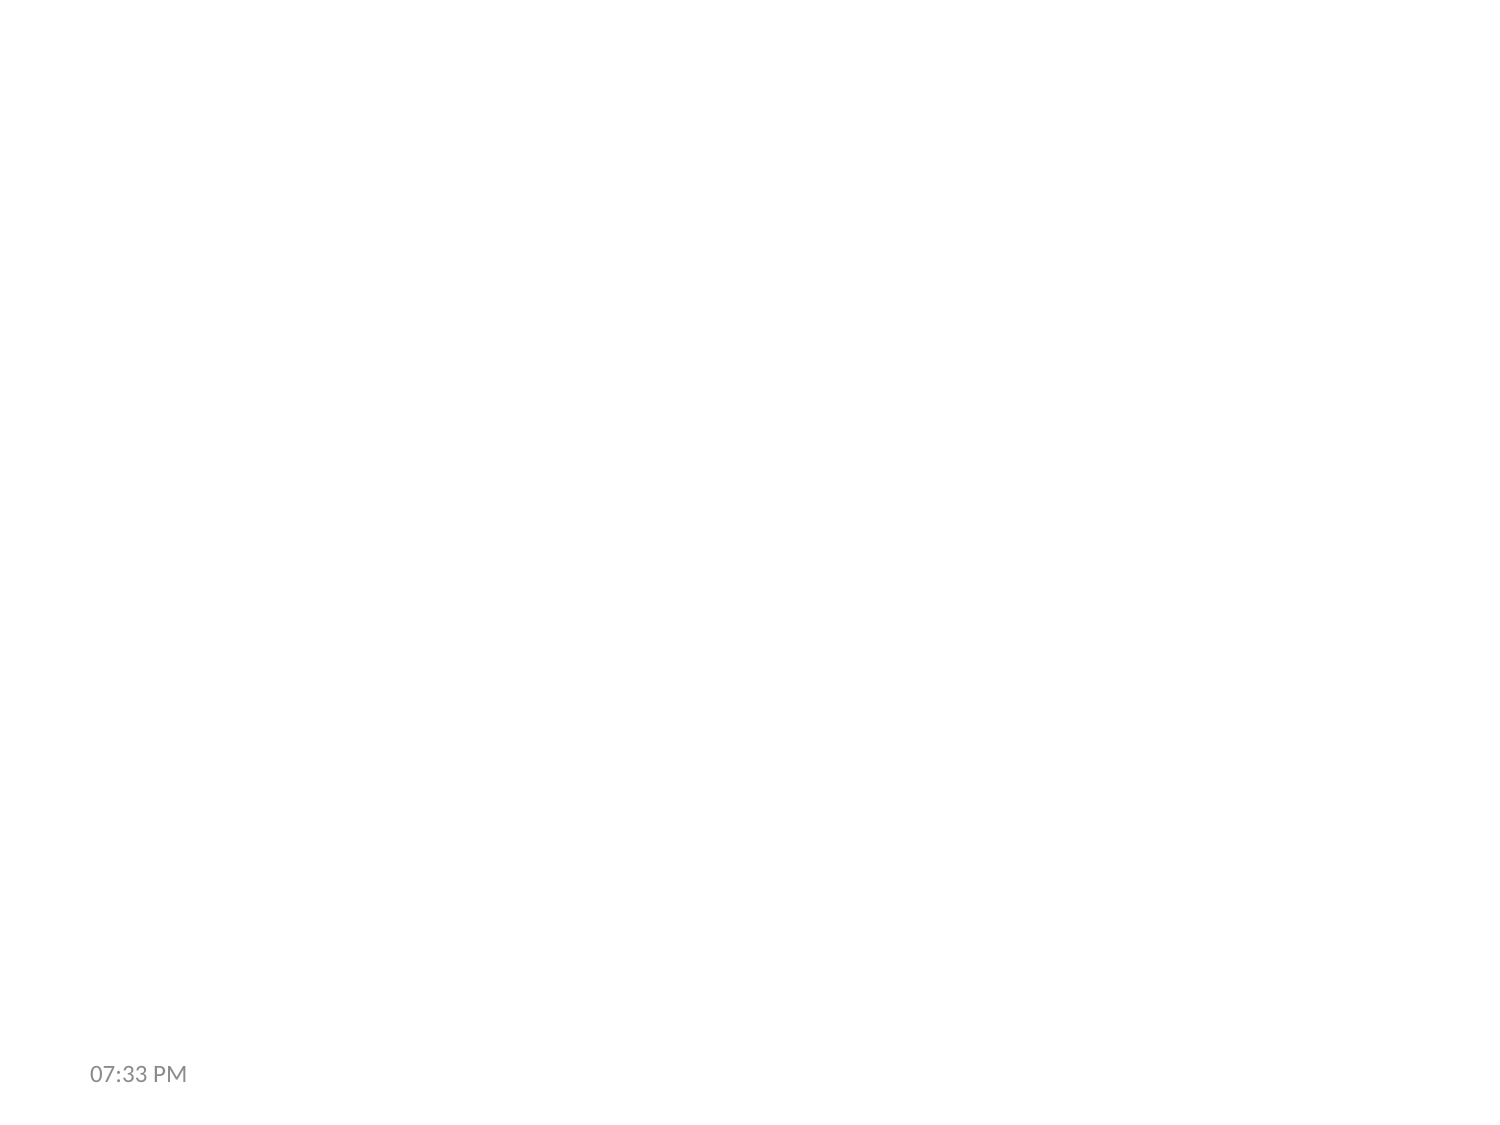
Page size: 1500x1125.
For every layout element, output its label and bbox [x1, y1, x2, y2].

slide_number [75, 1042, 425, 1103]
